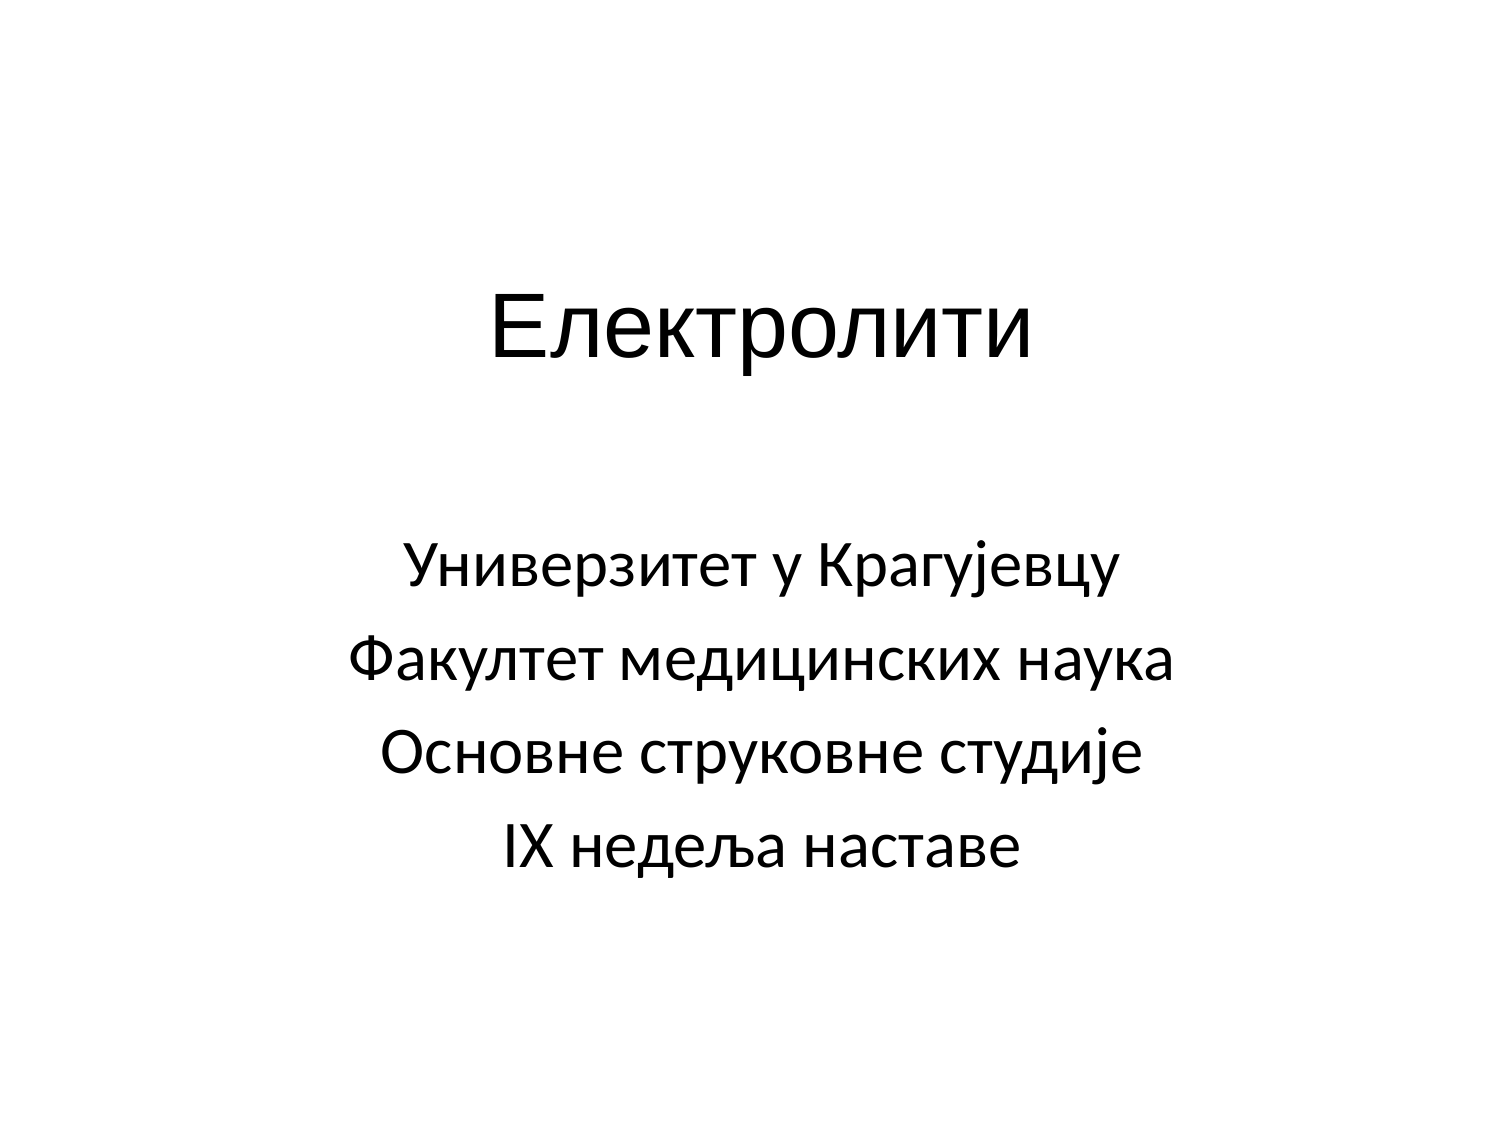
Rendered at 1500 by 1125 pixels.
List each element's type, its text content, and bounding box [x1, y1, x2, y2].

subtitle Универзитет у Крагујевцу Факултет медицинских наука Основне струковне студије IX недеља наставе [237, 512, 1288, 950]
title Електролити [125, 200, 1400, 442]
